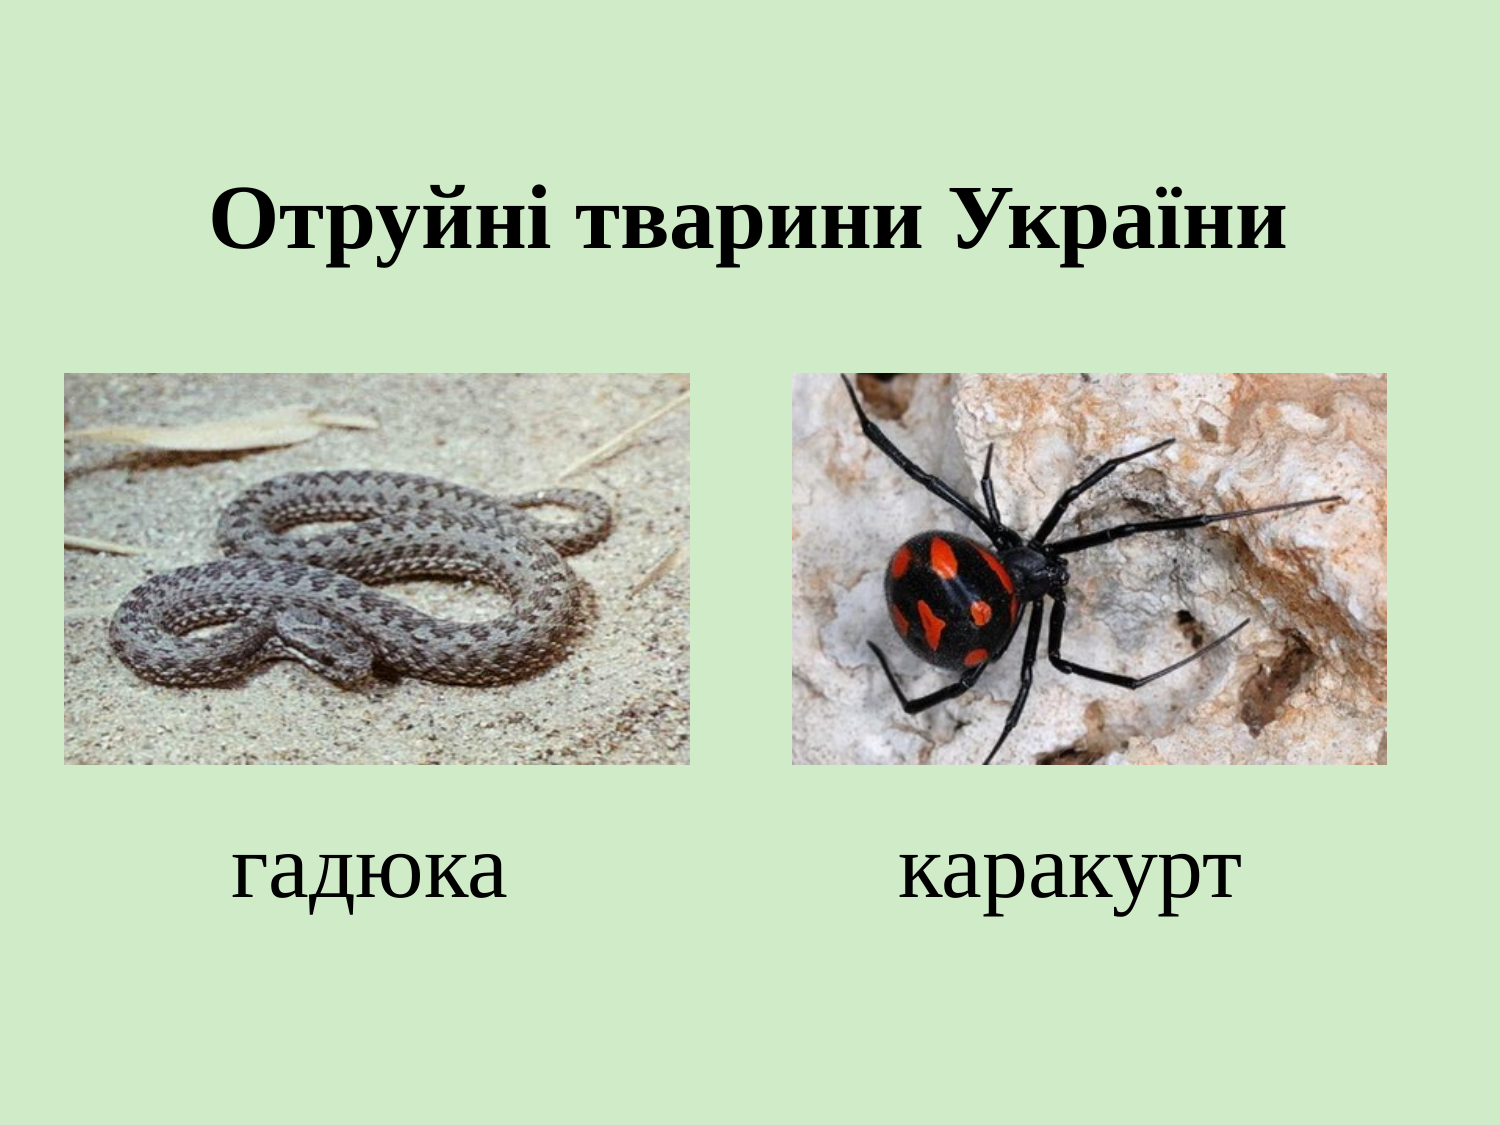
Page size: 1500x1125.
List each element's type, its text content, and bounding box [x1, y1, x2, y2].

picture [64, 373, 691, 765]
text_box гадюка каракурт [100, 798, 1376, 941]
picture [792, 373, 1387, 765]
text_box Отруйні тварини України [111, 149, 1387, 292]
